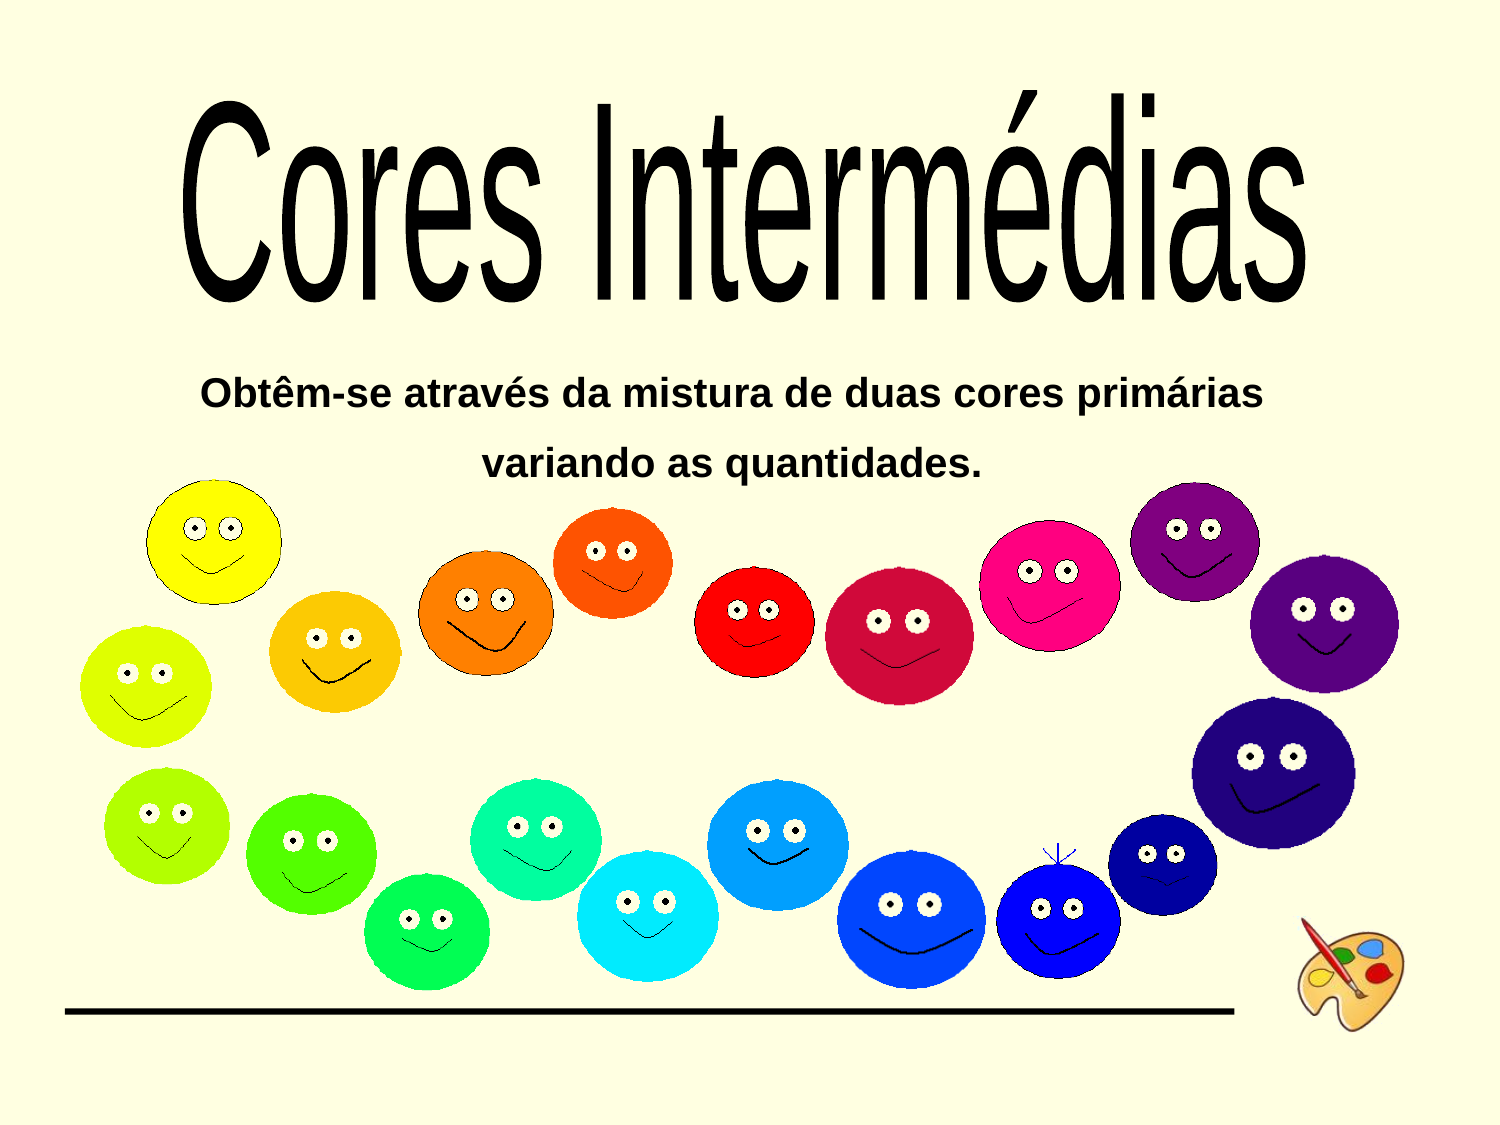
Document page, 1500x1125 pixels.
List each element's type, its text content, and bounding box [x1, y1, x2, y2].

picture [1293, 916, 1410, 1033]
picture [135, 467, 679, 715]
picture [99, 762, 231, 887]
text_box Obtêm-se através da mistura de duas cores primárias variando as quantidades. [171, 337, 1294, 493]
picture [76, 621, 219, 750]
picture [241, 479, 1400, 993]
